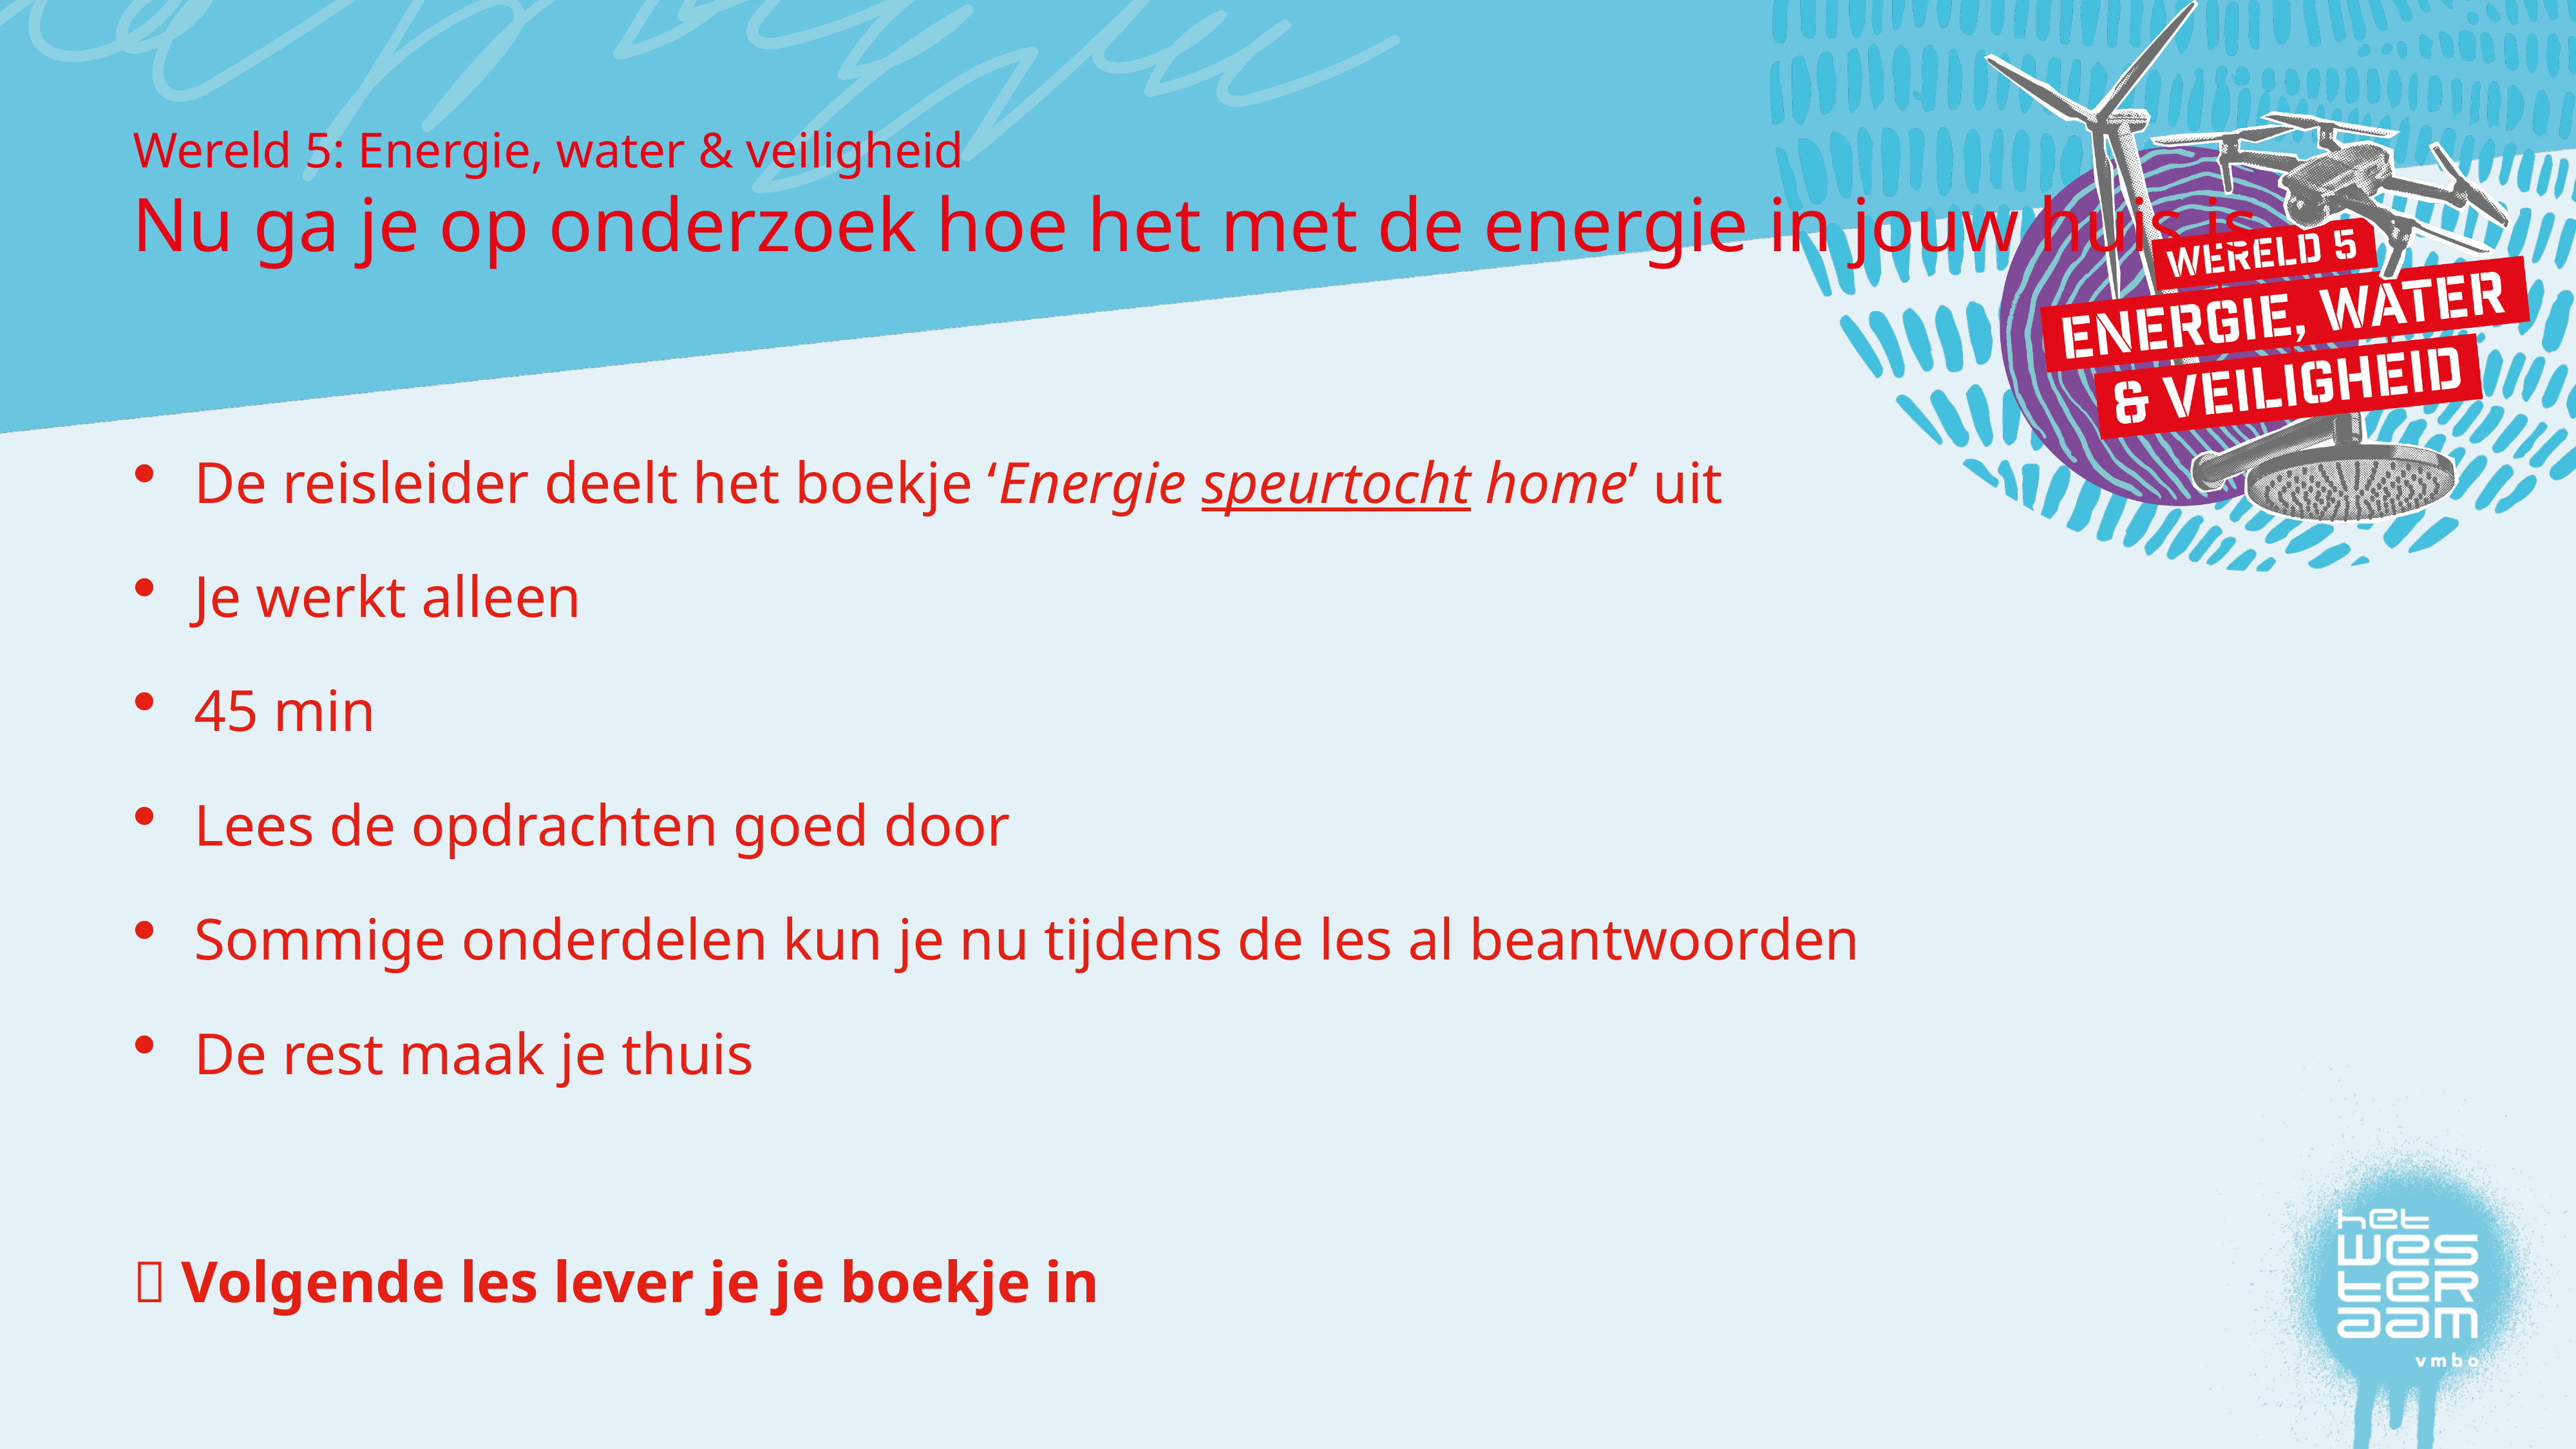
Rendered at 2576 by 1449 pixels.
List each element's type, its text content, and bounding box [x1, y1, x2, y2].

picture [2206, 1062, 2576, 1449]
picture [0, 0, 2576, 572]
list De reisleider deelt het boekje ‘Energie speurtocht home’ uit Je werkt alleen 45 min Lees de opdrachten goed door Sommige onderdelen kun je nu tijdens de les al beantwoorden De rest maak je thuis  Volgende les lever je je boekje in [127, 448, 2449, 1321]
